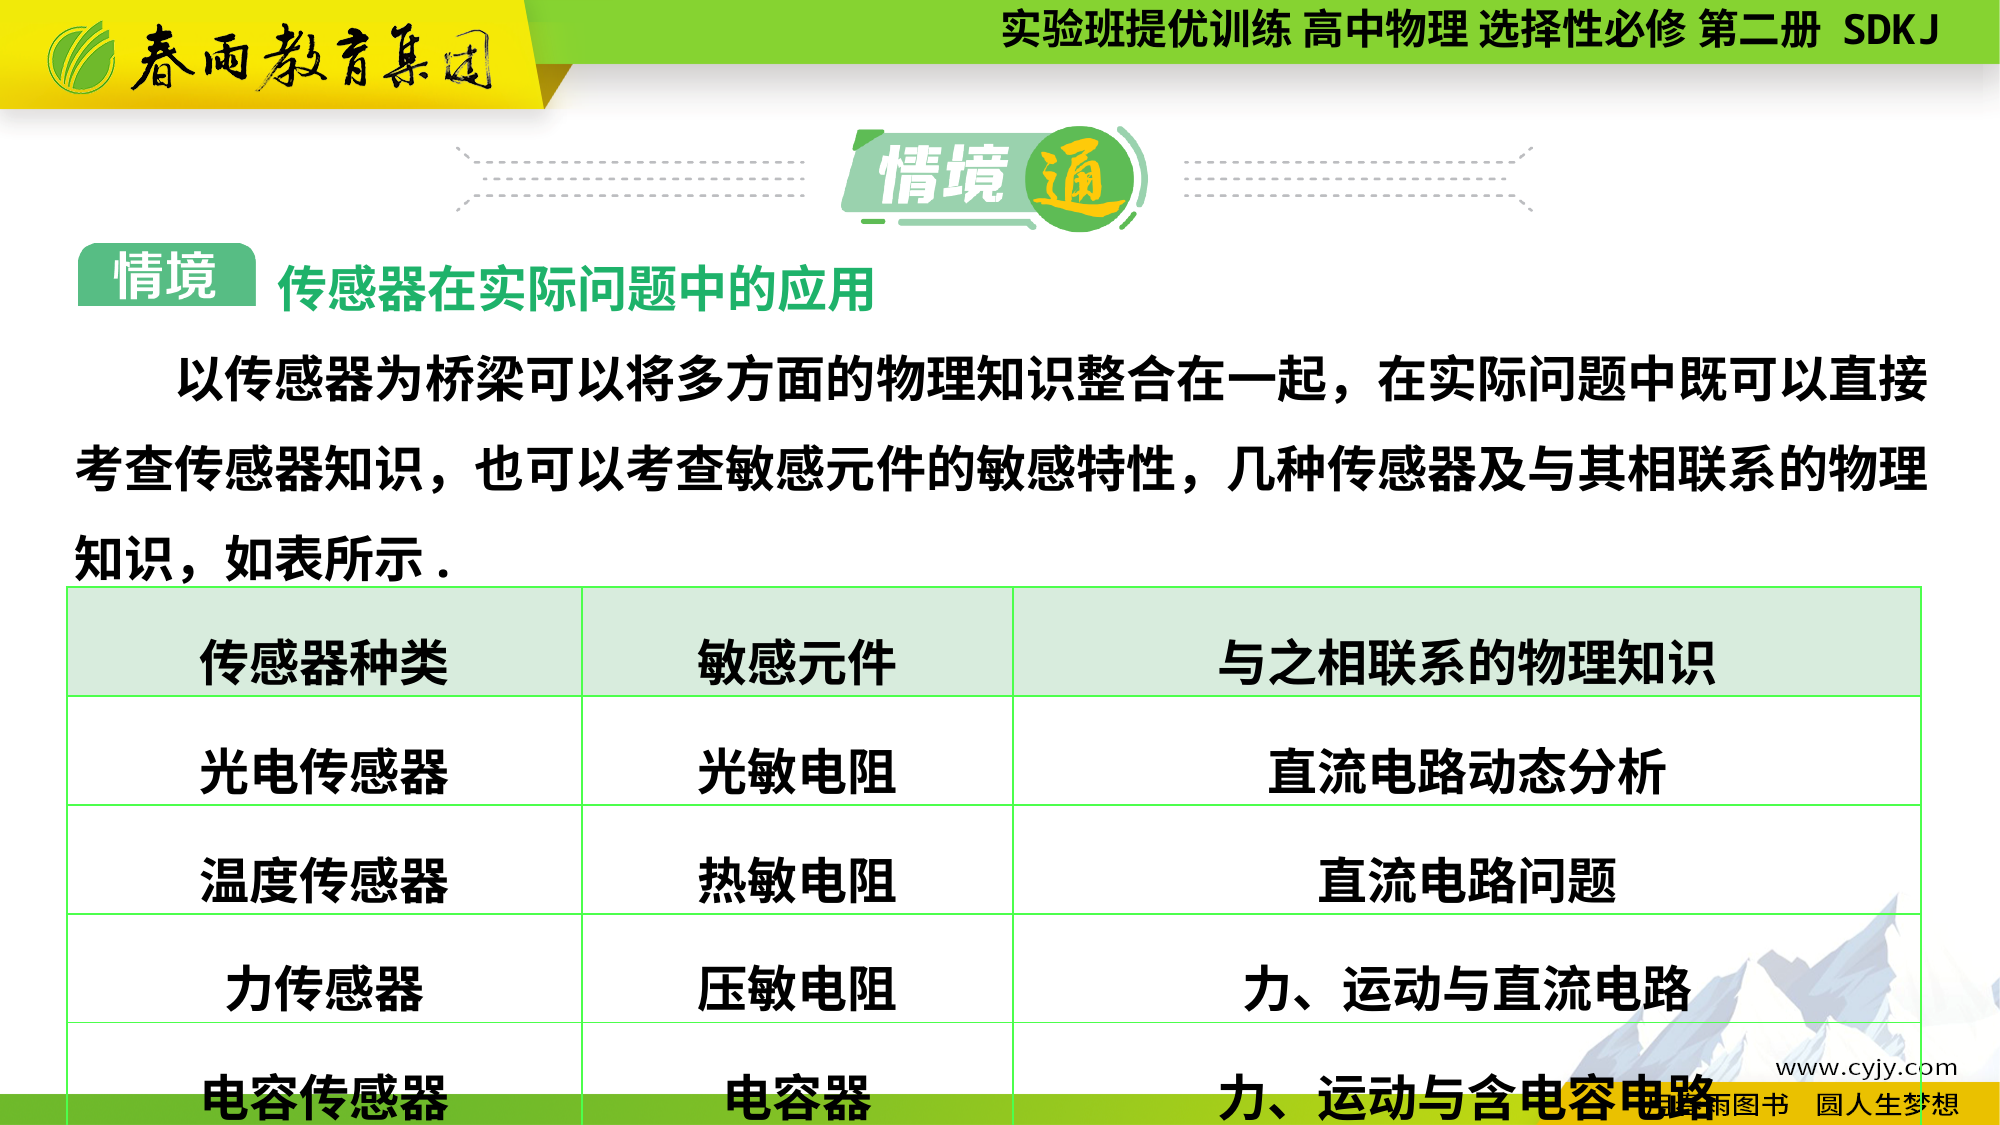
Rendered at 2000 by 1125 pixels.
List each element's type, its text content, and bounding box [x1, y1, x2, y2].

table_cell 力、运动与直流电路 [1014, 915, 1920, 1022]
table_header 与之相联系的物理知识 [1014, 588, 1920, 695]
table_cell 光敏电阻 [583, 697, 1012, 804]
table_cell 热敏电阻 [583, 806, 1012, 913]
table_cell 直流电路问题 [1014, 806, 1920, 913]
table_cell 力传感器 [68, 915, 581, 1022]
picture [78, 243, 256, 306]
table_cell 压敏电阻 [583, 915, 1012, 1022]
table_cell 电容传感器 [68, 1023, 581, 1125]
list 传感器在实际问题中的应用 以传感器为桥梁可以将多方面的物理知识整合在一起，在实际问题中既可以直接考查传感器知识，也可以考查敏感元件的敏感特性，几种传感器及与其相联系的物理知识，如表所示. [59, 219, 1944, 588]
table_header 敏感元件 [583, 588, 1012, 695]
picture [0, 0, 2000, 1125]
table_cell 温度传感器 [68, 806, 581, 913]
table_cell 力、运动与含电容电路 [1014, 1023, 1920, 1125]
table_cell 光电传感器 [68, 697, 581, 804]
table_cell 电容器 [583, 1023, 1012, 1125]
table_cell 直流电路动态分析 [1014, 697, 1920, 804]
table_header 传感器种类 [68, 588, 581, 695]
